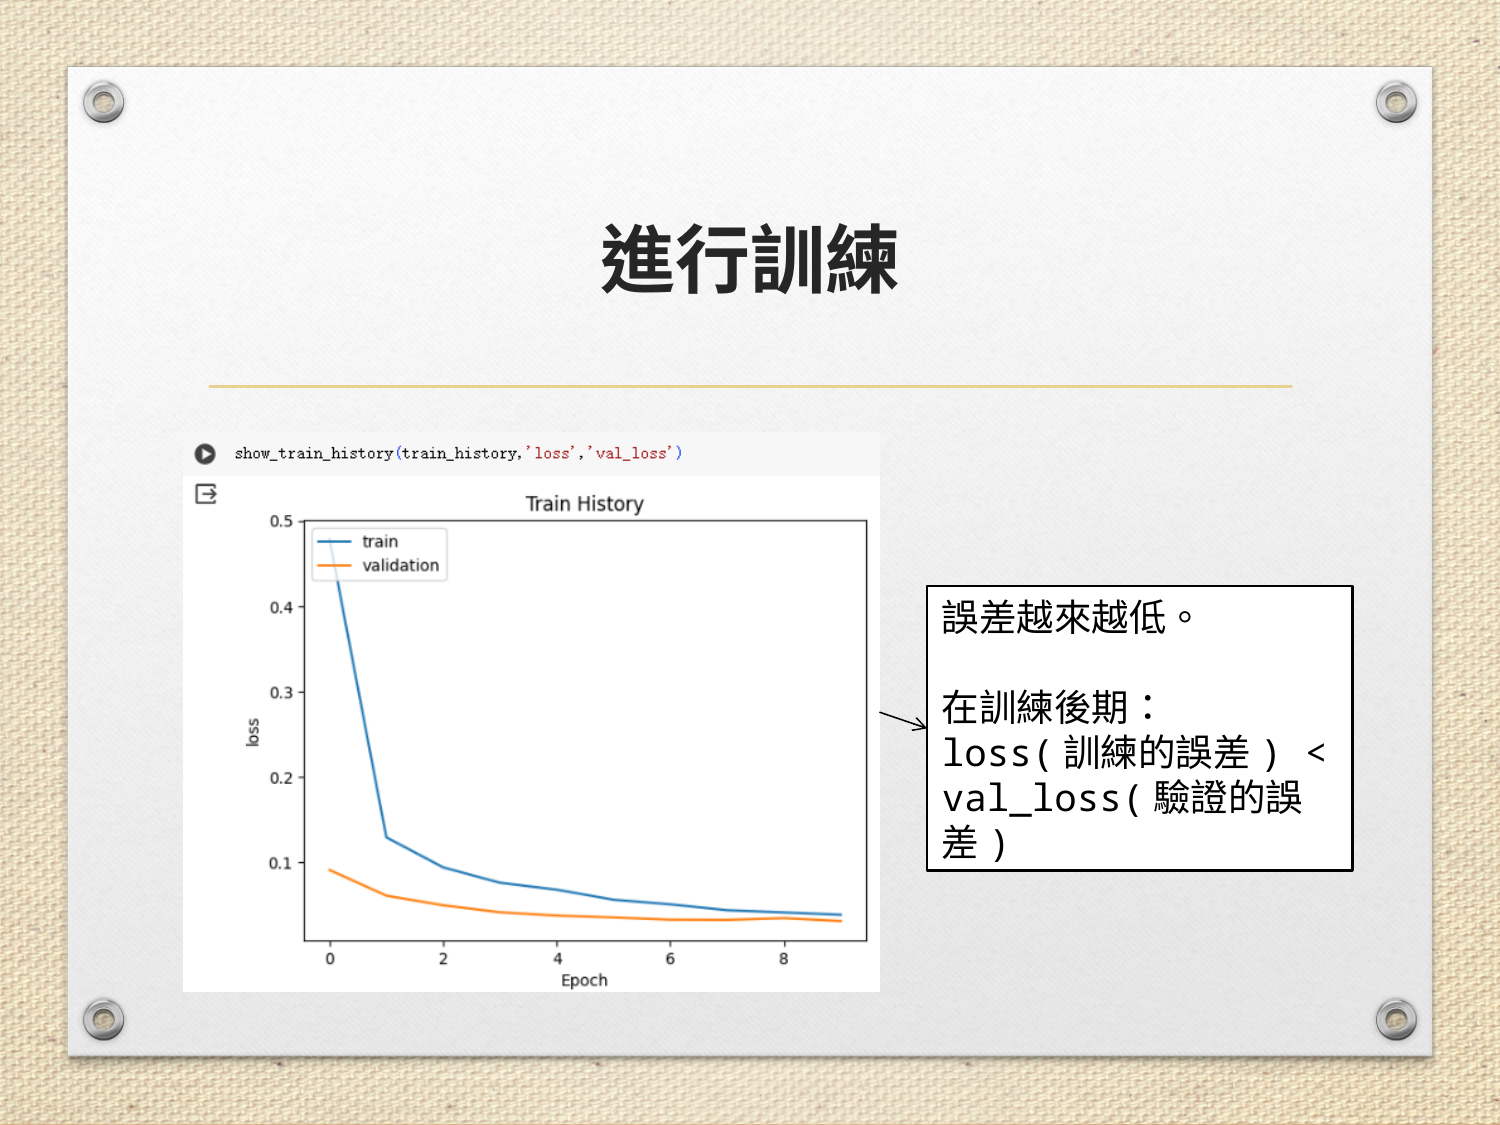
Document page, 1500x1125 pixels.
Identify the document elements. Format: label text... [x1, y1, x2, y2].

text_box [888, 713, 926, 726]
text_box [881, 714, 1310, 975]
text_box [193, 409, 1310, 707]
text_box 誤差越來越低。 在訓練後期： loss(訓練的誤差) < val_loss(驗證的誤差) [926, 585, 1354, 872]
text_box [879, 707, 928, 713]
title 進行訓練 [193, 150, 1309, 365]
picture [0, 0, 1500, 1125]
